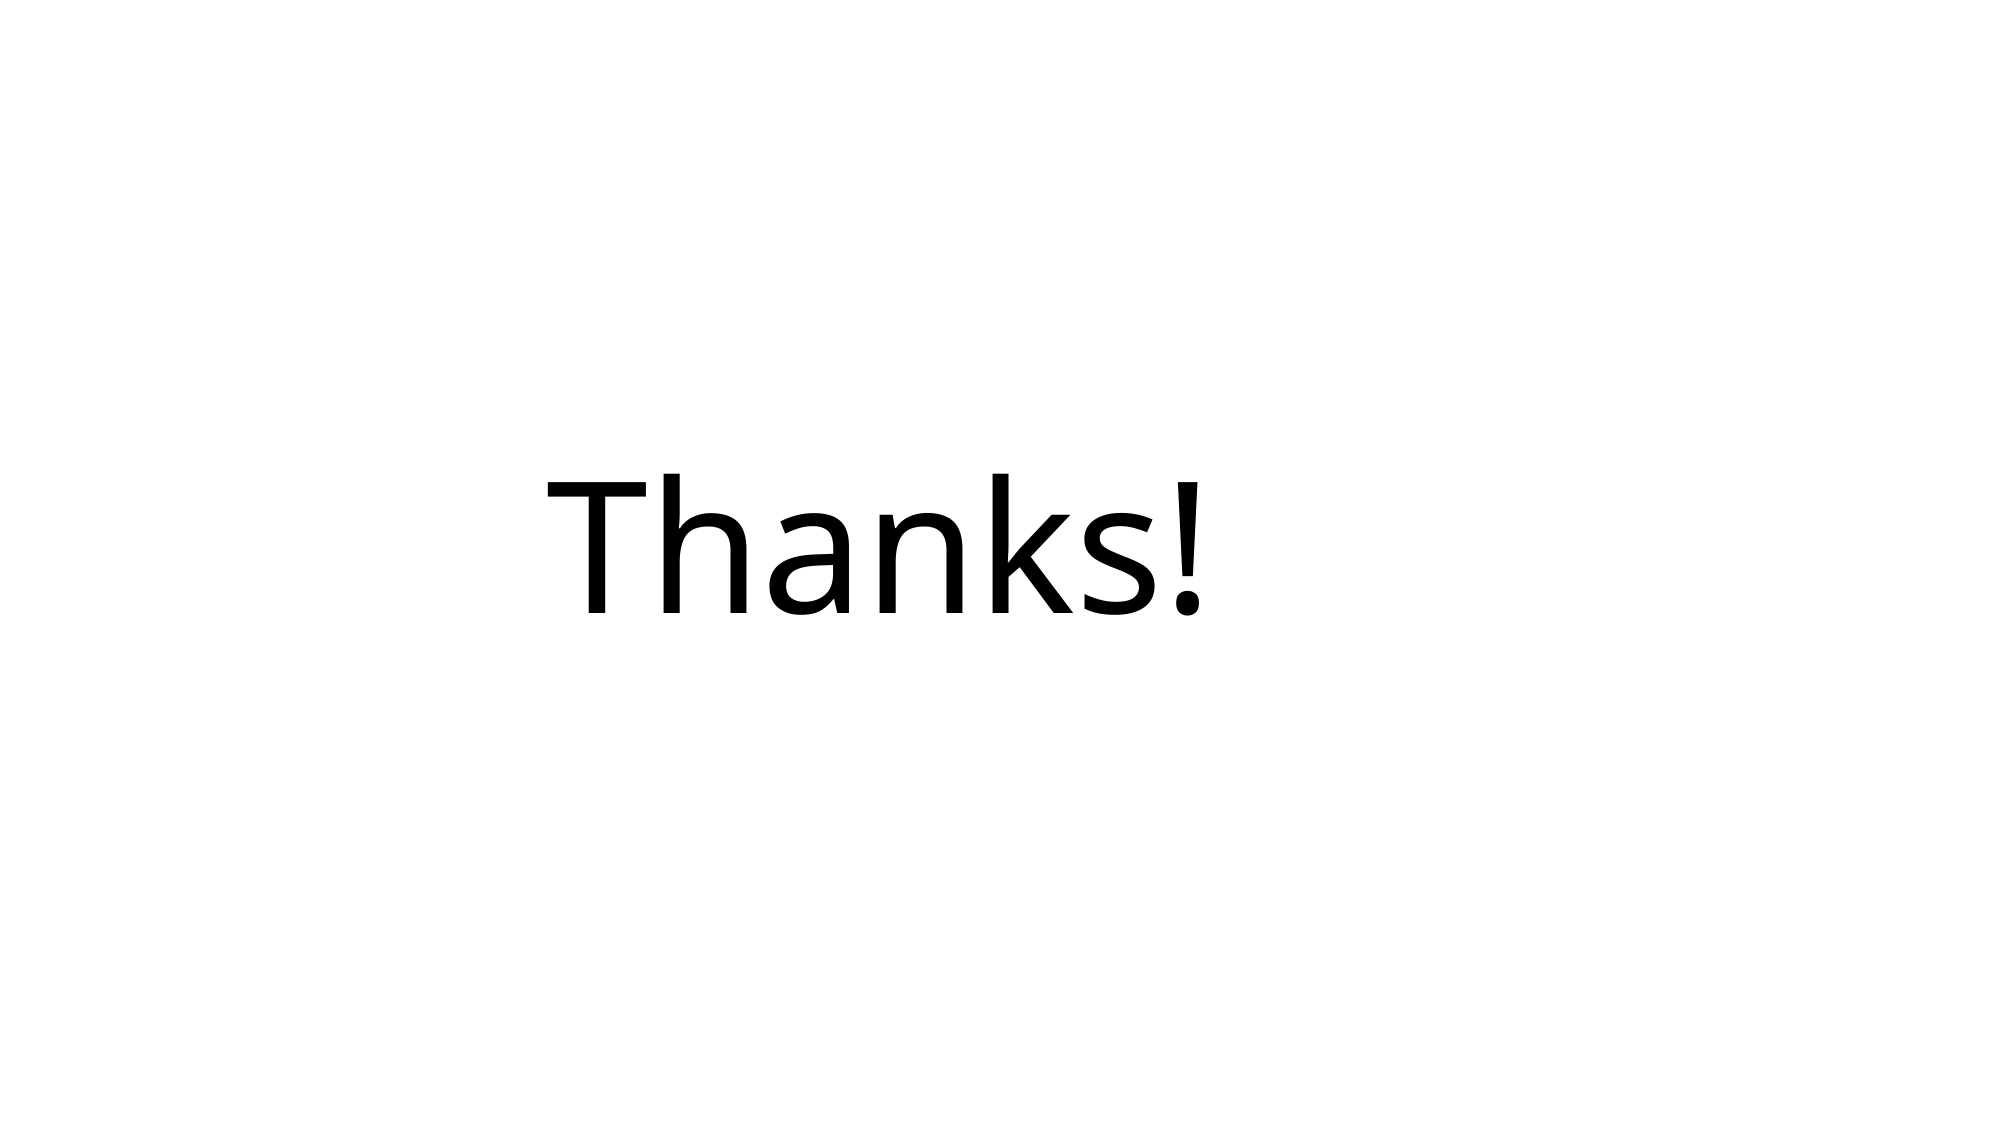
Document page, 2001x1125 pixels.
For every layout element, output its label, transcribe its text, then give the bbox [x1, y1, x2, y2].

text_box Thanks! [531, 423, 1228, 658]
